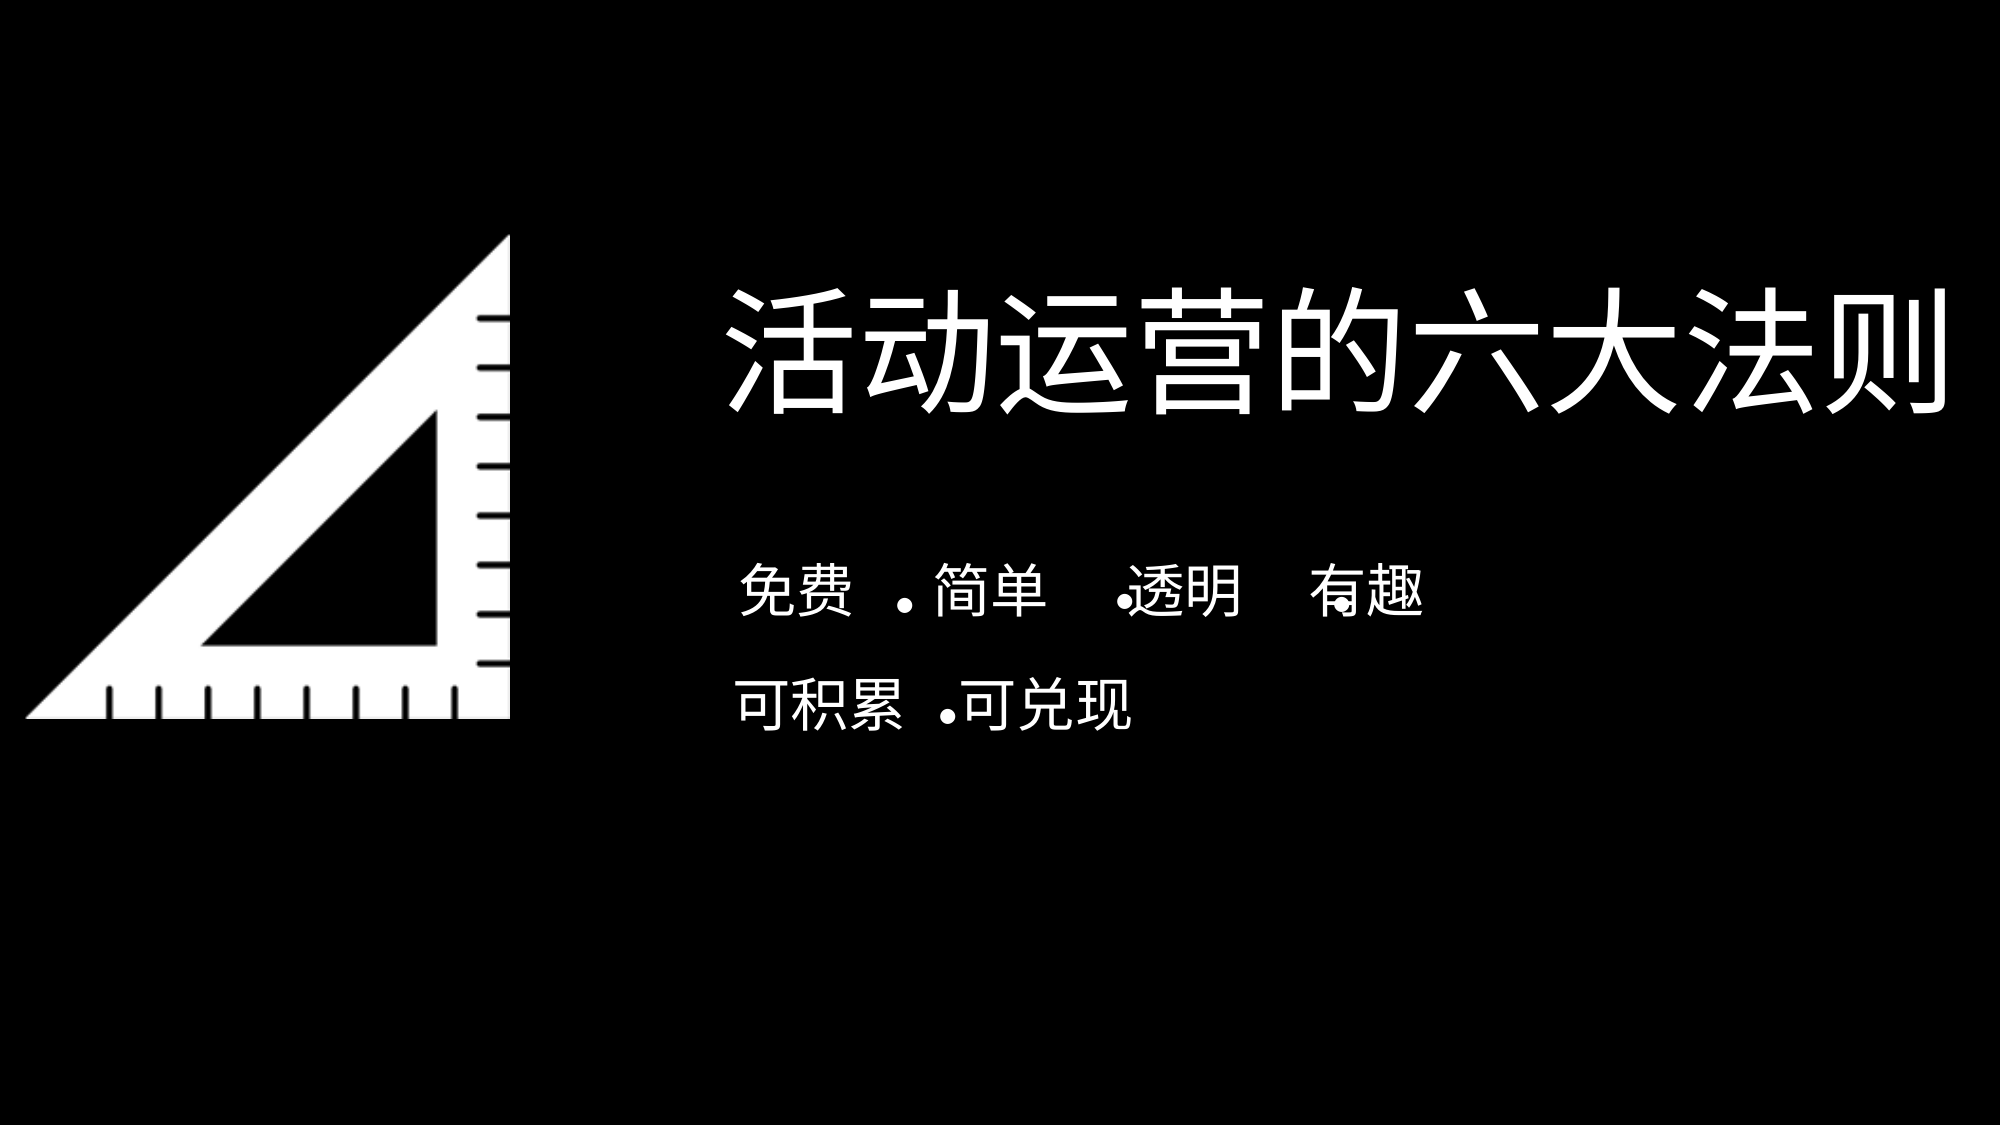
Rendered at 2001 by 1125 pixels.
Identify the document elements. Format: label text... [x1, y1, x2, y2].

text_box 活动运营的六大法则 [705, 258, 1980, 439]
text_box 免费 简单 透明 有趣 [1374, 546, 1813, 632]
text_box 免费 简单 透明 有趣 [723, 546, 874, 632]
text_box . [1312, 479, 1374, 644]
text_box 可积累 可兑现 [979, 660, 1549, 745]
text_box 可积累 可兑现 [717, 660, 917, 745]
text_box 免费 简单 透明 有趣 [936, 546, 1094, 632]
picture [25, 234, 510, 719]
text_box . [1094, 475, 1156, 641]
text_box 免费 简单 透明 有趣 [1156, 546, 1312, 632]
text_box . [917, 590, 979, 756]
text_box . [874, 479, 936, 645]
